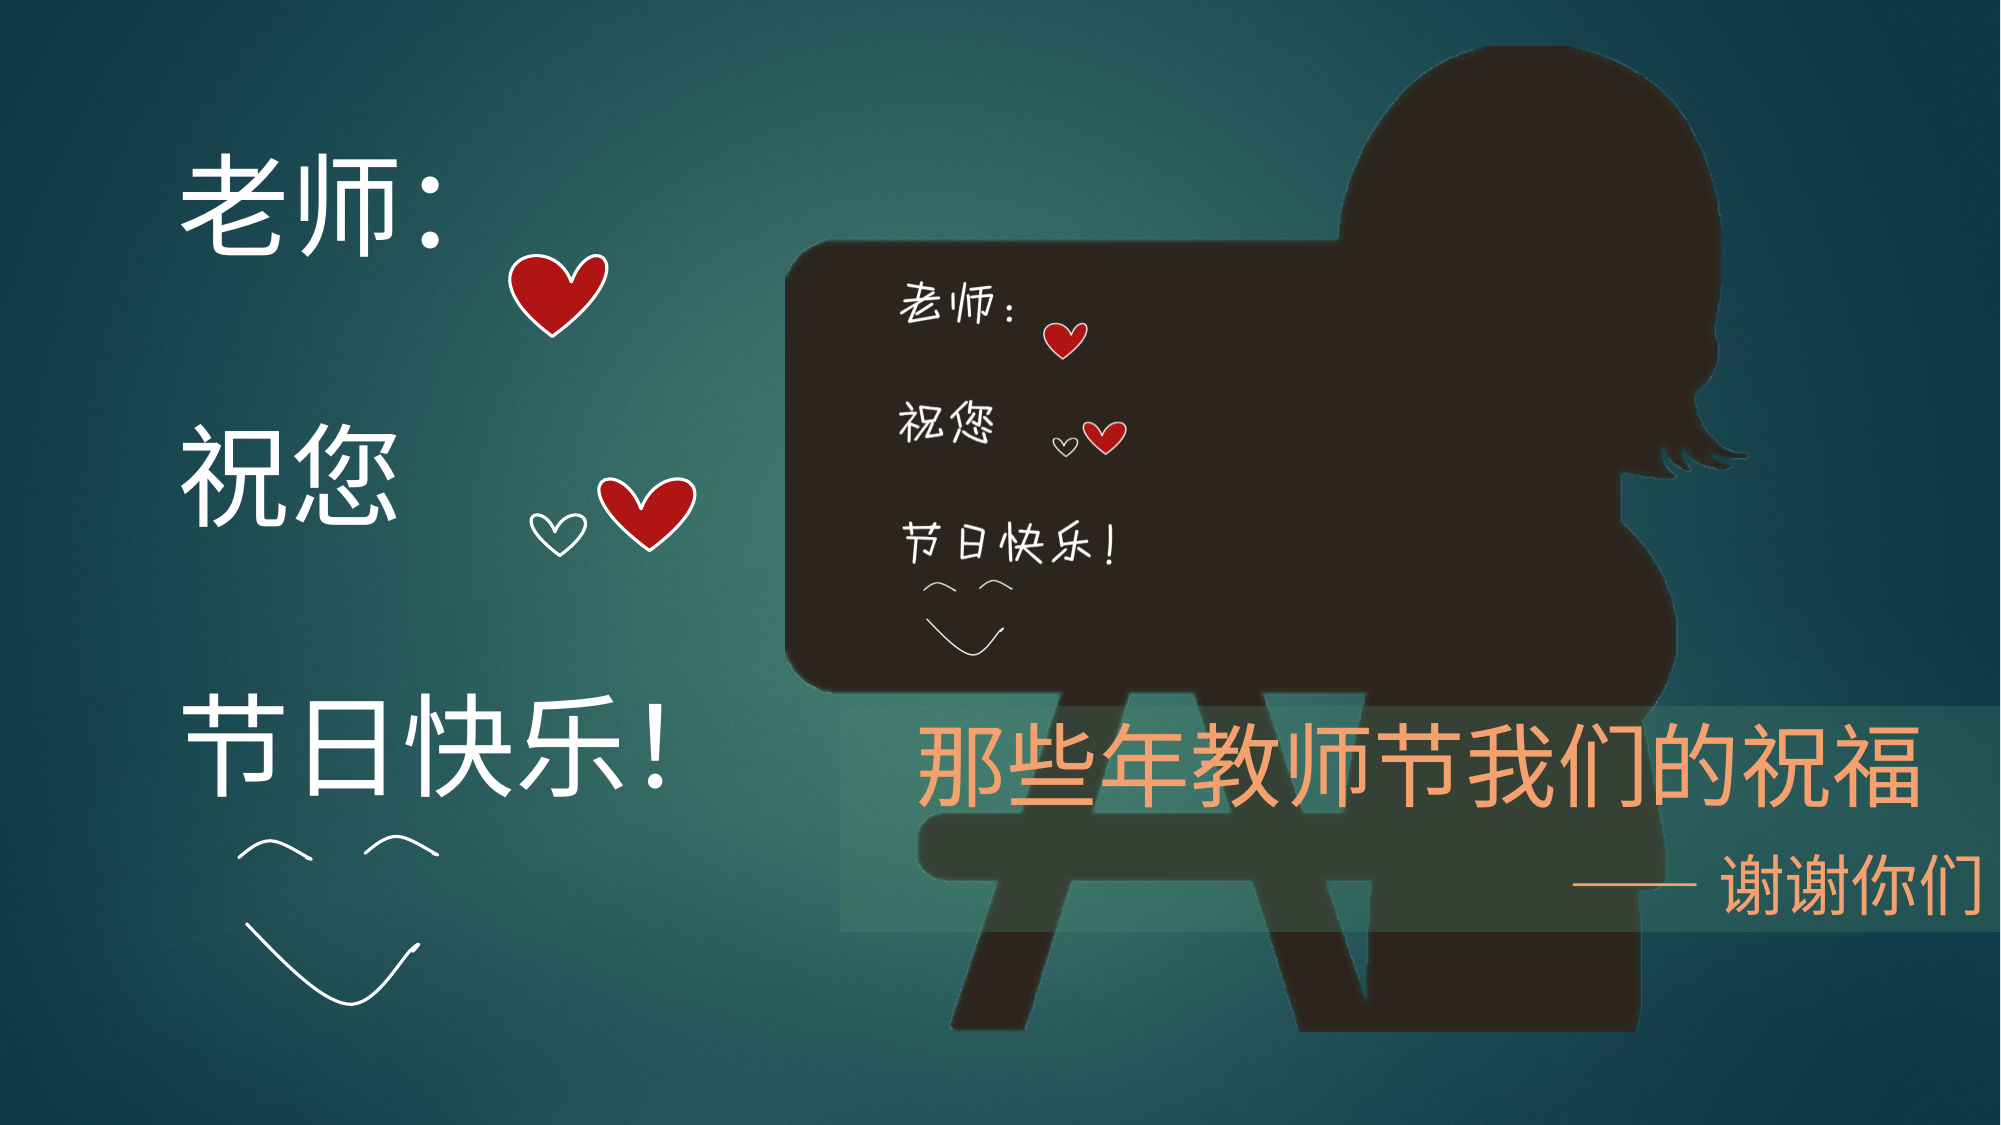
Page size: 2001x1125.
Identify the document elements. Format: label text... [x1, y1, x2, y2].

picture [784, 46, 1759, 1032]
text_box [508, 254, 609, 338]
text_box [529, 513, 587, 557]
text_box 老师： 祝您 节日快乐！ [162, 128, 778, 819]
text_box [363, 834, 440, 857]
text_box [597, 477, 697, 552]
text_box [245, 922, 421, 1006]
text_box [237, 839, 313, 861]
text_box 那些年教师节我们的祝福 ——谢谢你们 [1763, 705, 2000, 934]
